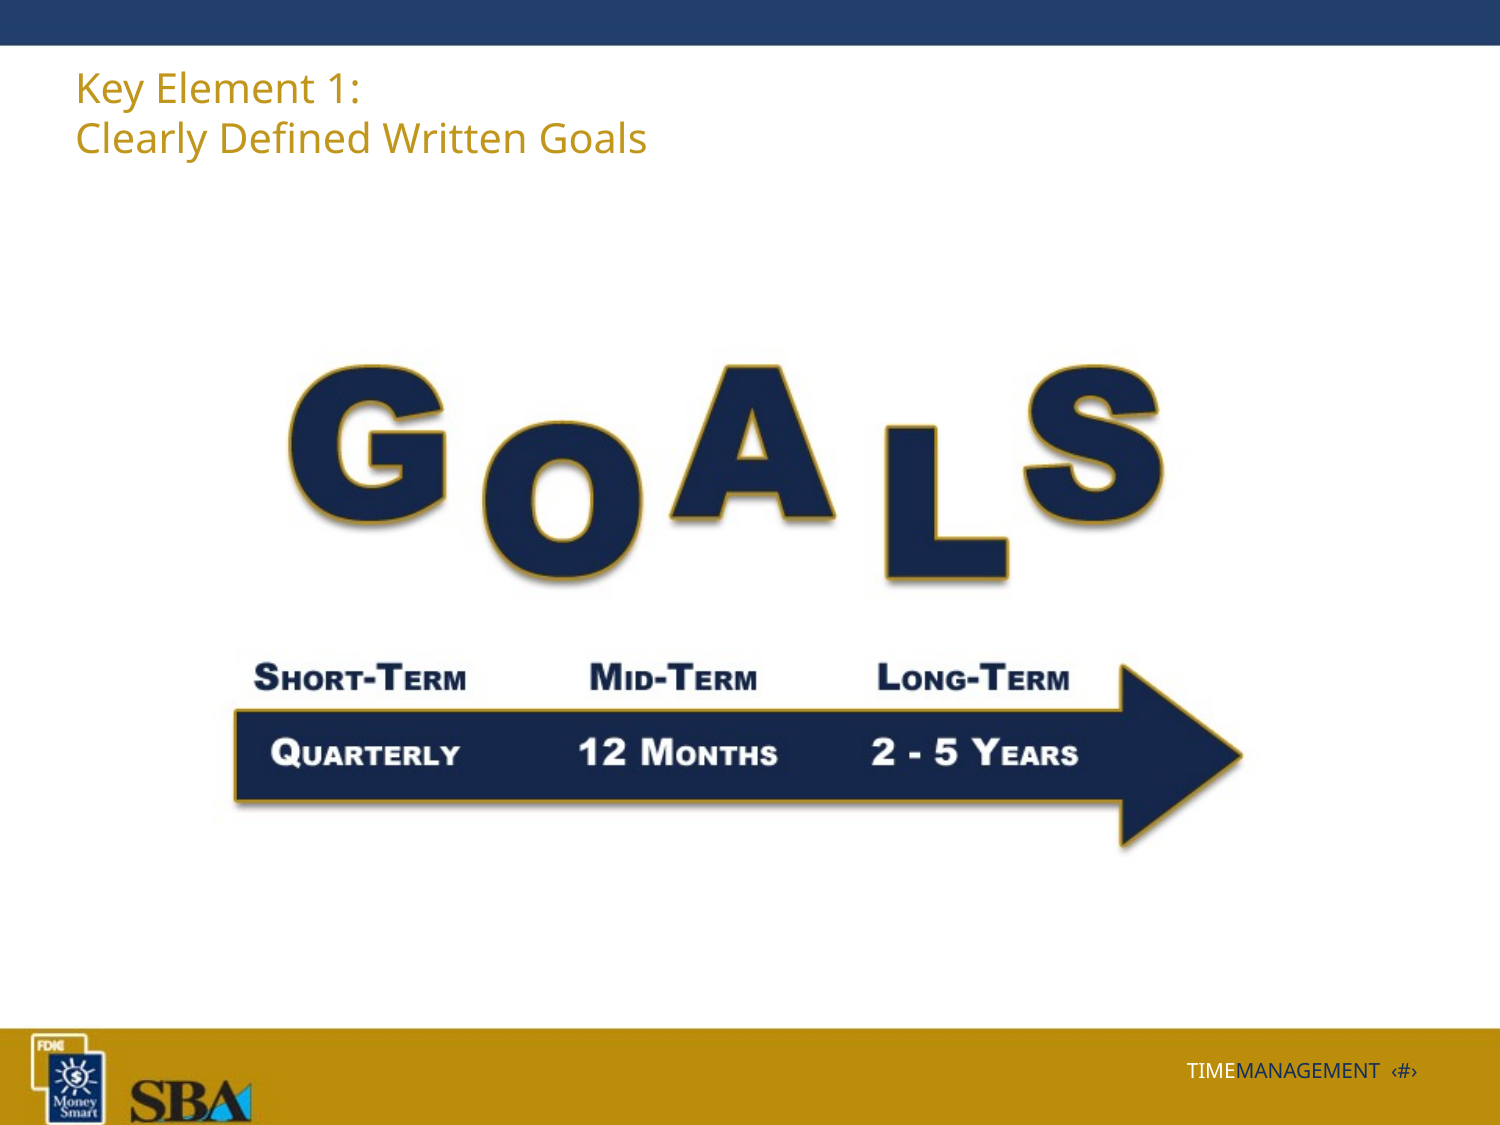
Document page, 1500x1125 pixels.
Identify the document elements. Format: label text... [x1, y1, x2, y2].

title Key Element 1: Clearly Defined Written Goals [74, 61, 1426, 163]
picture [0, 0, 1500, 1125]
